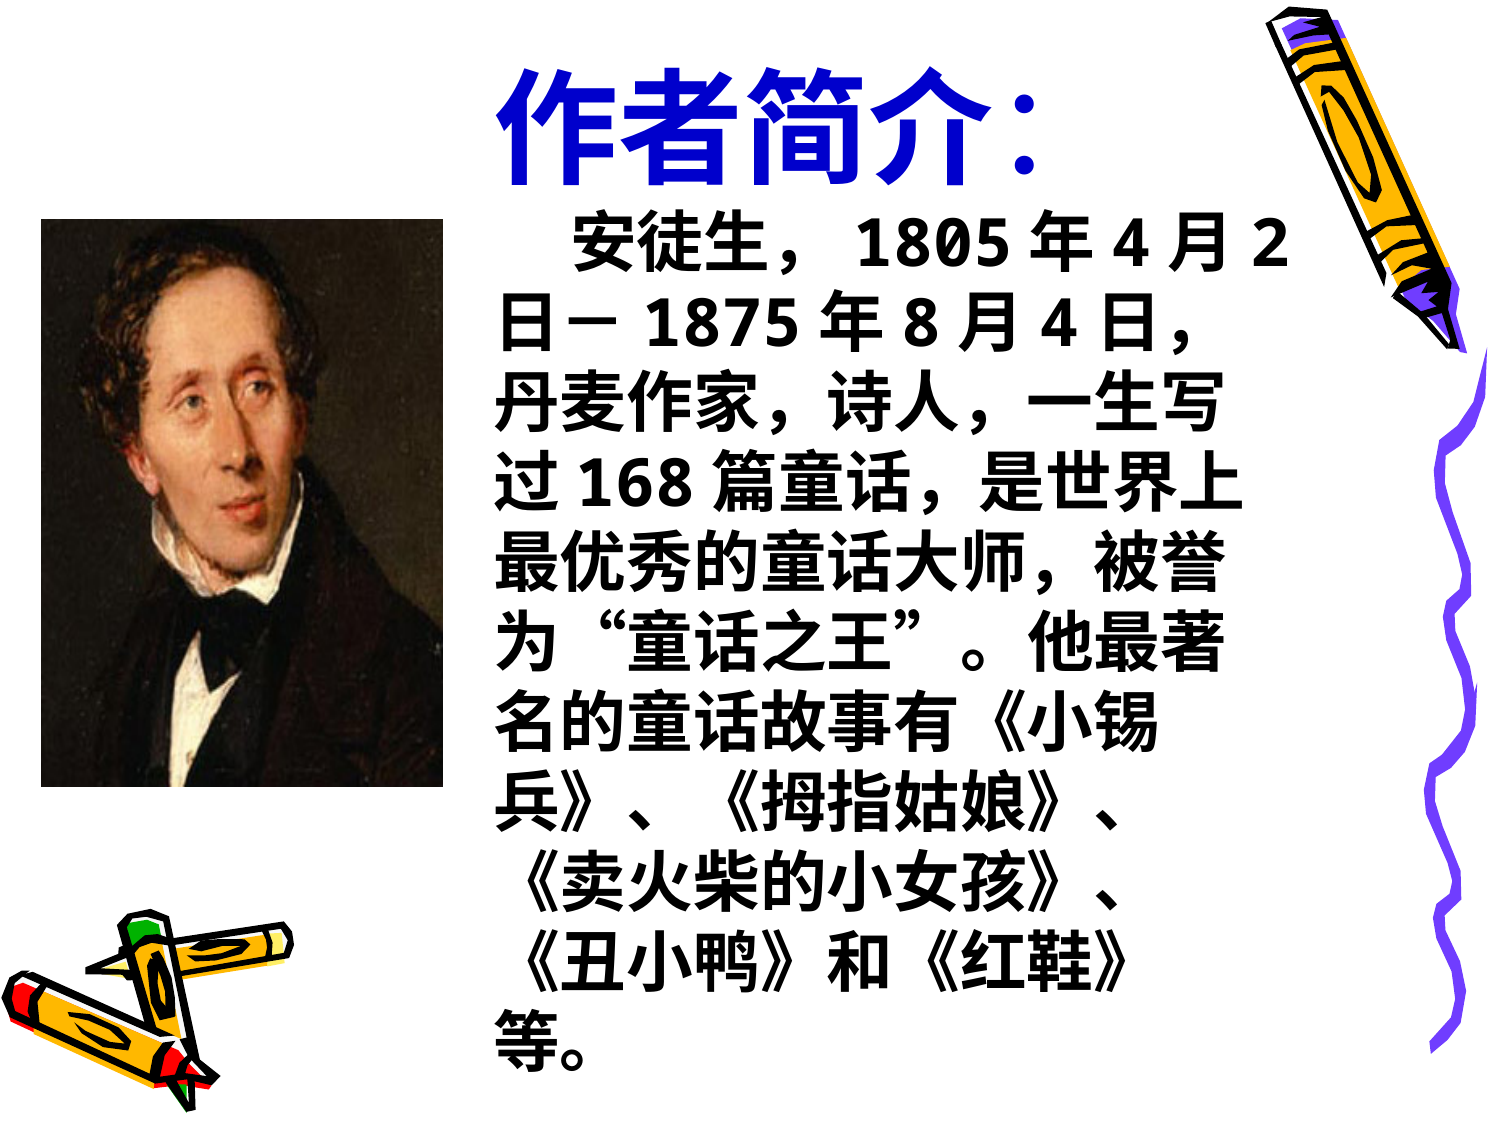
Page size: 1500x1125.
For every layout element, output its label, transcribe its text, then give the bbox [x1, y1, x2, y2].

text_box 作者简介： 安徒生，1805年4月2日－1875年8月4日，丹麦作家，诗人，一生写过168篇童话，是世界上最优秀的童话大师，被誉为“童话之王”。他最著名的童话故事有《小锡兵》、《拇指姑娘》、《卖火柴的小女孩》、《丑小鸭》和《红鞋》等。 [478, 42, 1306, 1087]
picture [40, 219, 443, 788]
